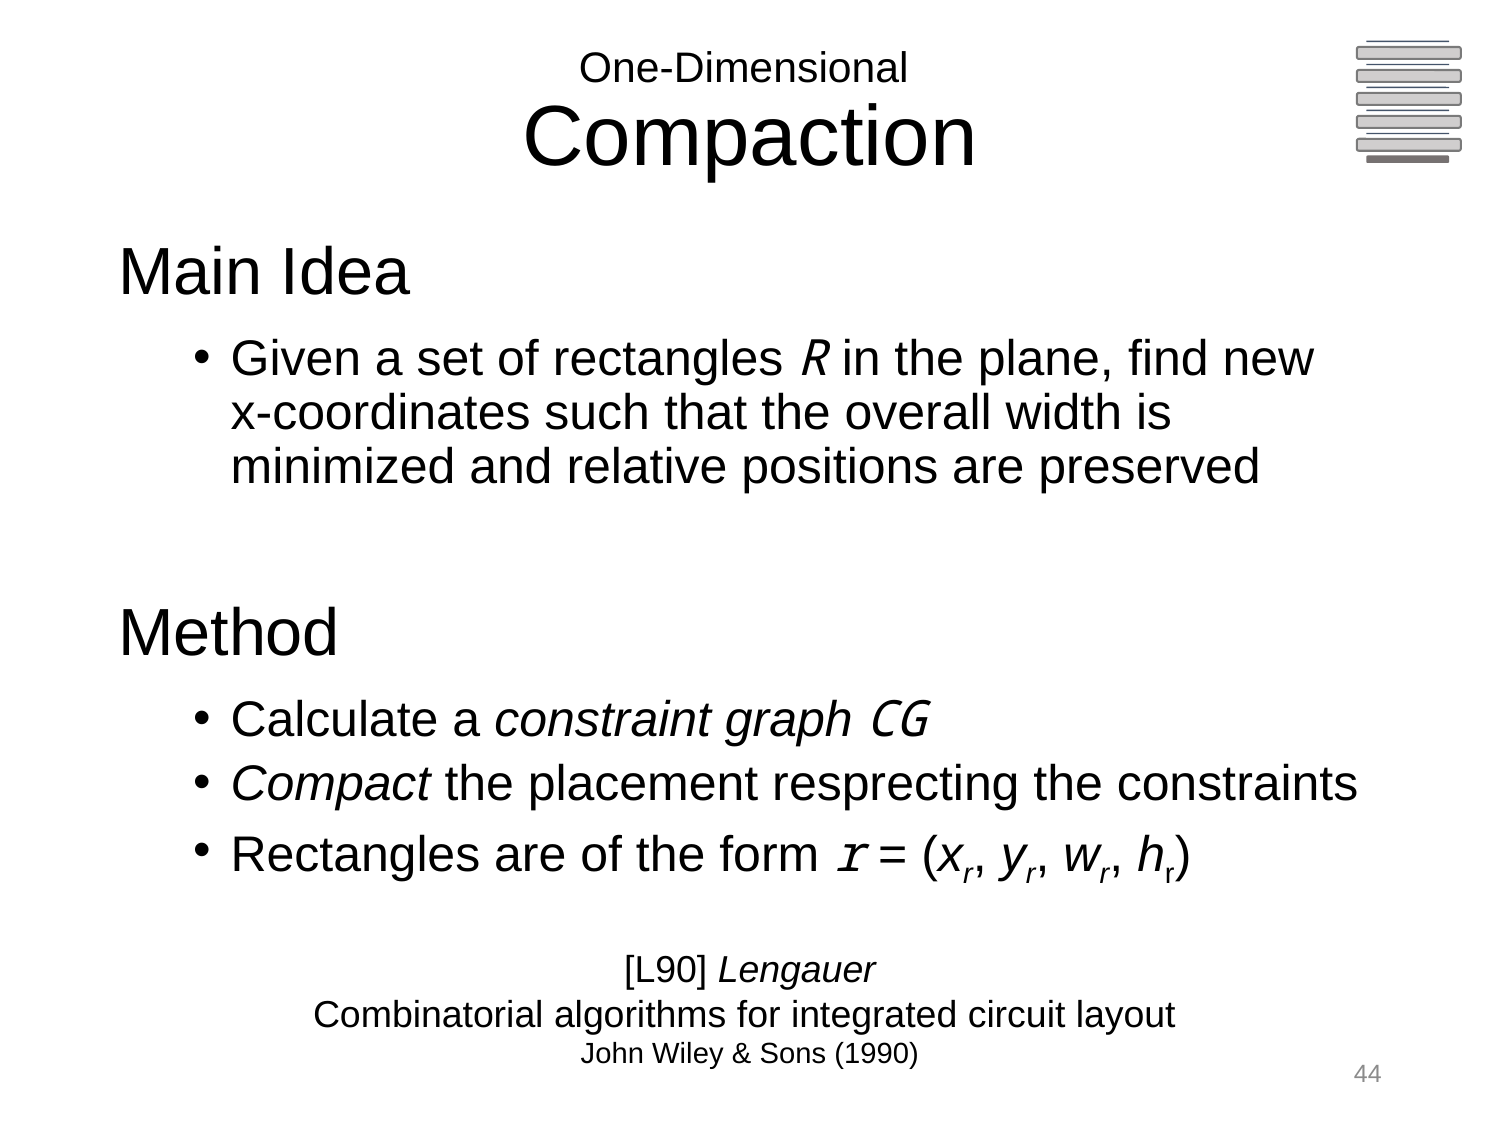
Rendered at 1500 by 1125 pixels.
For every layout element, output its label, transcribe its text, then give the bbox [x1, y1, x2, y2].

list Main Idea Given a set of rectangles R in the plane, find new x-coordinates such that the overall width is minimized and relative positions are preserved Method Calculate a constraint graph CG Compact the placement resprecting the constraints Rectangles are of the form r = (xr, yr, wr, hr) [103, 229, 1397, 1014]
text_box [L90] Lengauer Combinatorial algorithms for integrated circuit layout John Wiley & Sons (1990) [298, 937, 1202, 1078]
title One-Dimensional Compaction [103, 37, 1397, 193]
slide_number 43 [1059, 1042, 1397, 1103]
